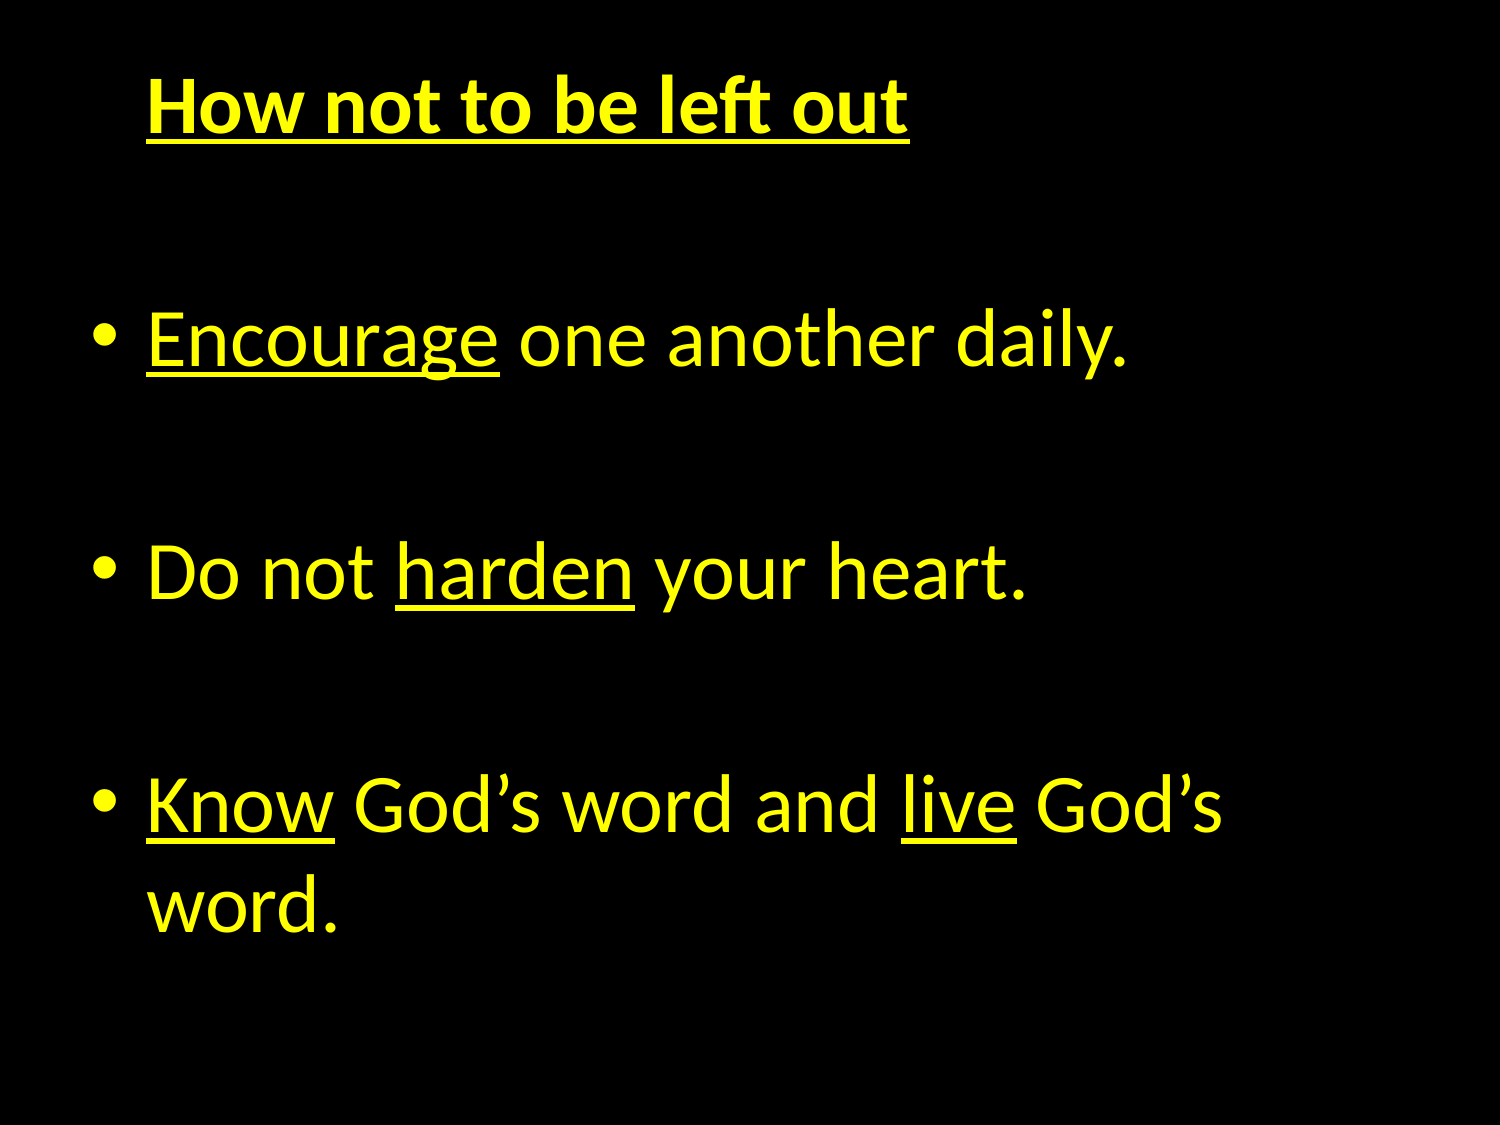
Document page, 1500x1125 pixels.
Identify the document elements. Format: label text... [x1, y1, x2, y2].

list How not to be left out Encourage one another daily. Do not harden your heart. Know God’s word and live God’s word. [74, 42, 1426, 1006]
